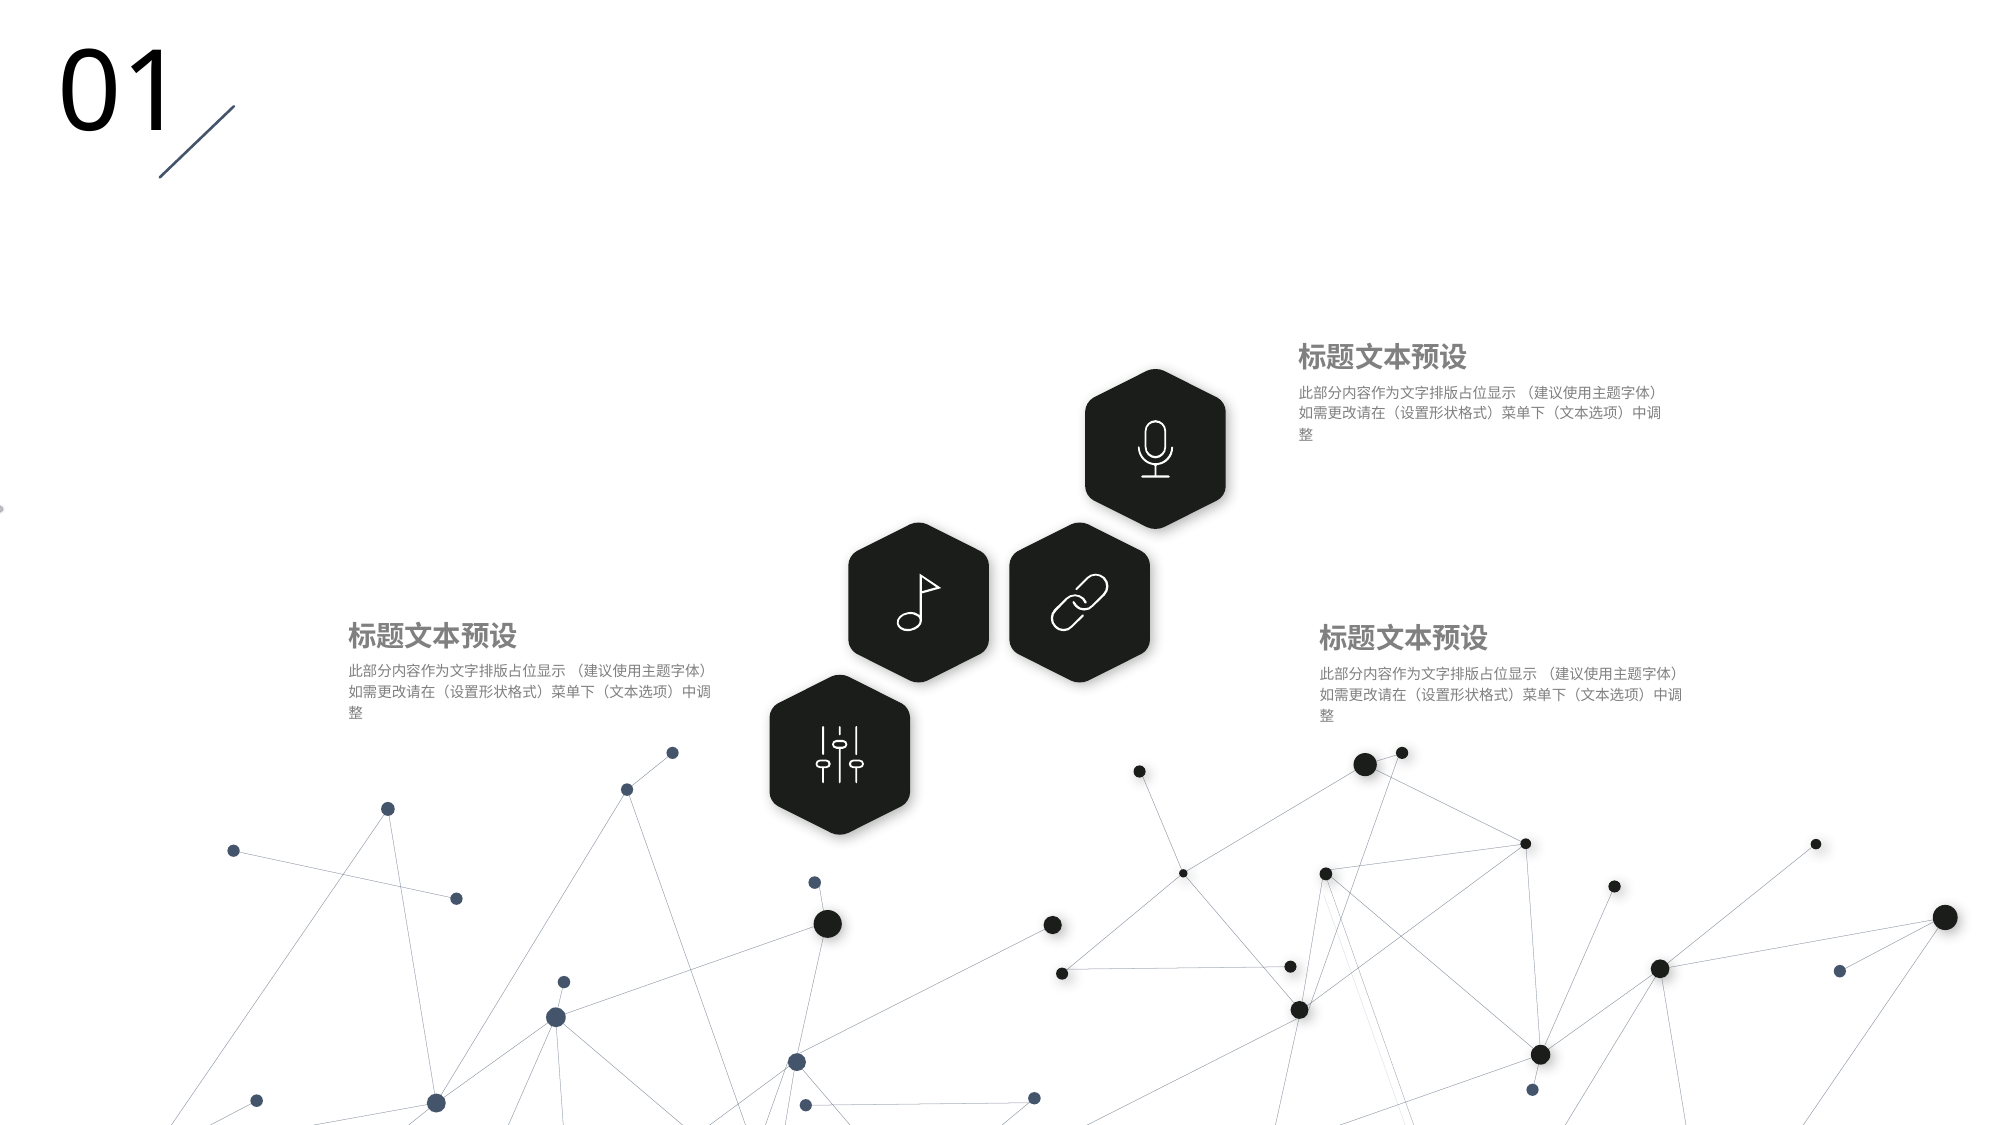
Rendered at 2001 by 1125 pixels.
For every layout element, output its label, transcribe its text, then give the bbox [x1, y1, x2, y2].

text_box [227, 844, 240, 857]
text_box [768, 673, 912, 836]
text_box [1008, 521, 1151, 684]
text_box [1289, 999, 1310, 1021]
text_box [847, 521, 990, 684]
text_box [1178, 868, 1189, 879]
text_box [1054, 966, 1070, 981]
text_box [1607, 879, 1622, 894]
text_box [0, 0, 4, 1016]
text_box [666, 746, 679, 759]
text_box [381, 801, 395, 816]
text_box [1283, 959, 1298, 974]
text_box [815, 726, 864, 784]
text_box [1318, 866, 1334, 882]
text_box [812, 908, 843, 939]
text_box [1084, 367, 1227, 530]
text_box [896, 573, 942, 632]
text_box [348, 617, 717, 729]
text_box [1649, 958, 1671, 980]
text_box [1526, 1083, 1539, 1096]
text_box [546, 1007, 566, 1028]
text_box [159, 106, 234, 178]
text_box 01 [42, 10, 214, 161]
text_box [1137, 420, 1174, 478]
text_box [620, 783, 634, 796]
text_box [1352, 751, 1378, 778]
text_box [1298, 339, 1667, 450]
text_box [787, 1053, 806, 1072]
text_box [1931, 903, 1959, 932]
text_box [1529, 1043, 1552, 1066]
text_box [808, 876, 821, 889]
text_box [1319, 620, 1688, 731]
text_box [1394, 745, 1410, 761]
text_box [1132, 764, 1147, 779]
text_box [1049, 573, 1110, 632]
text_box [1833, 964, 1846, 978]
text_box [1809, 837, 1823, 851]
text_box [557, 975, 571, 989]
text_box [426, 1093, 446, 1113]
text_box [1042, 914, 1063, 936]
text_box [450, 892, 463, 905]
text_box [1519, 837, 1533, 851]
text_box [1028, 1092, 1041, 1105]
text_box [250, 1094, 263, 1107]
text_box [799, 1099, 812, 1112]
